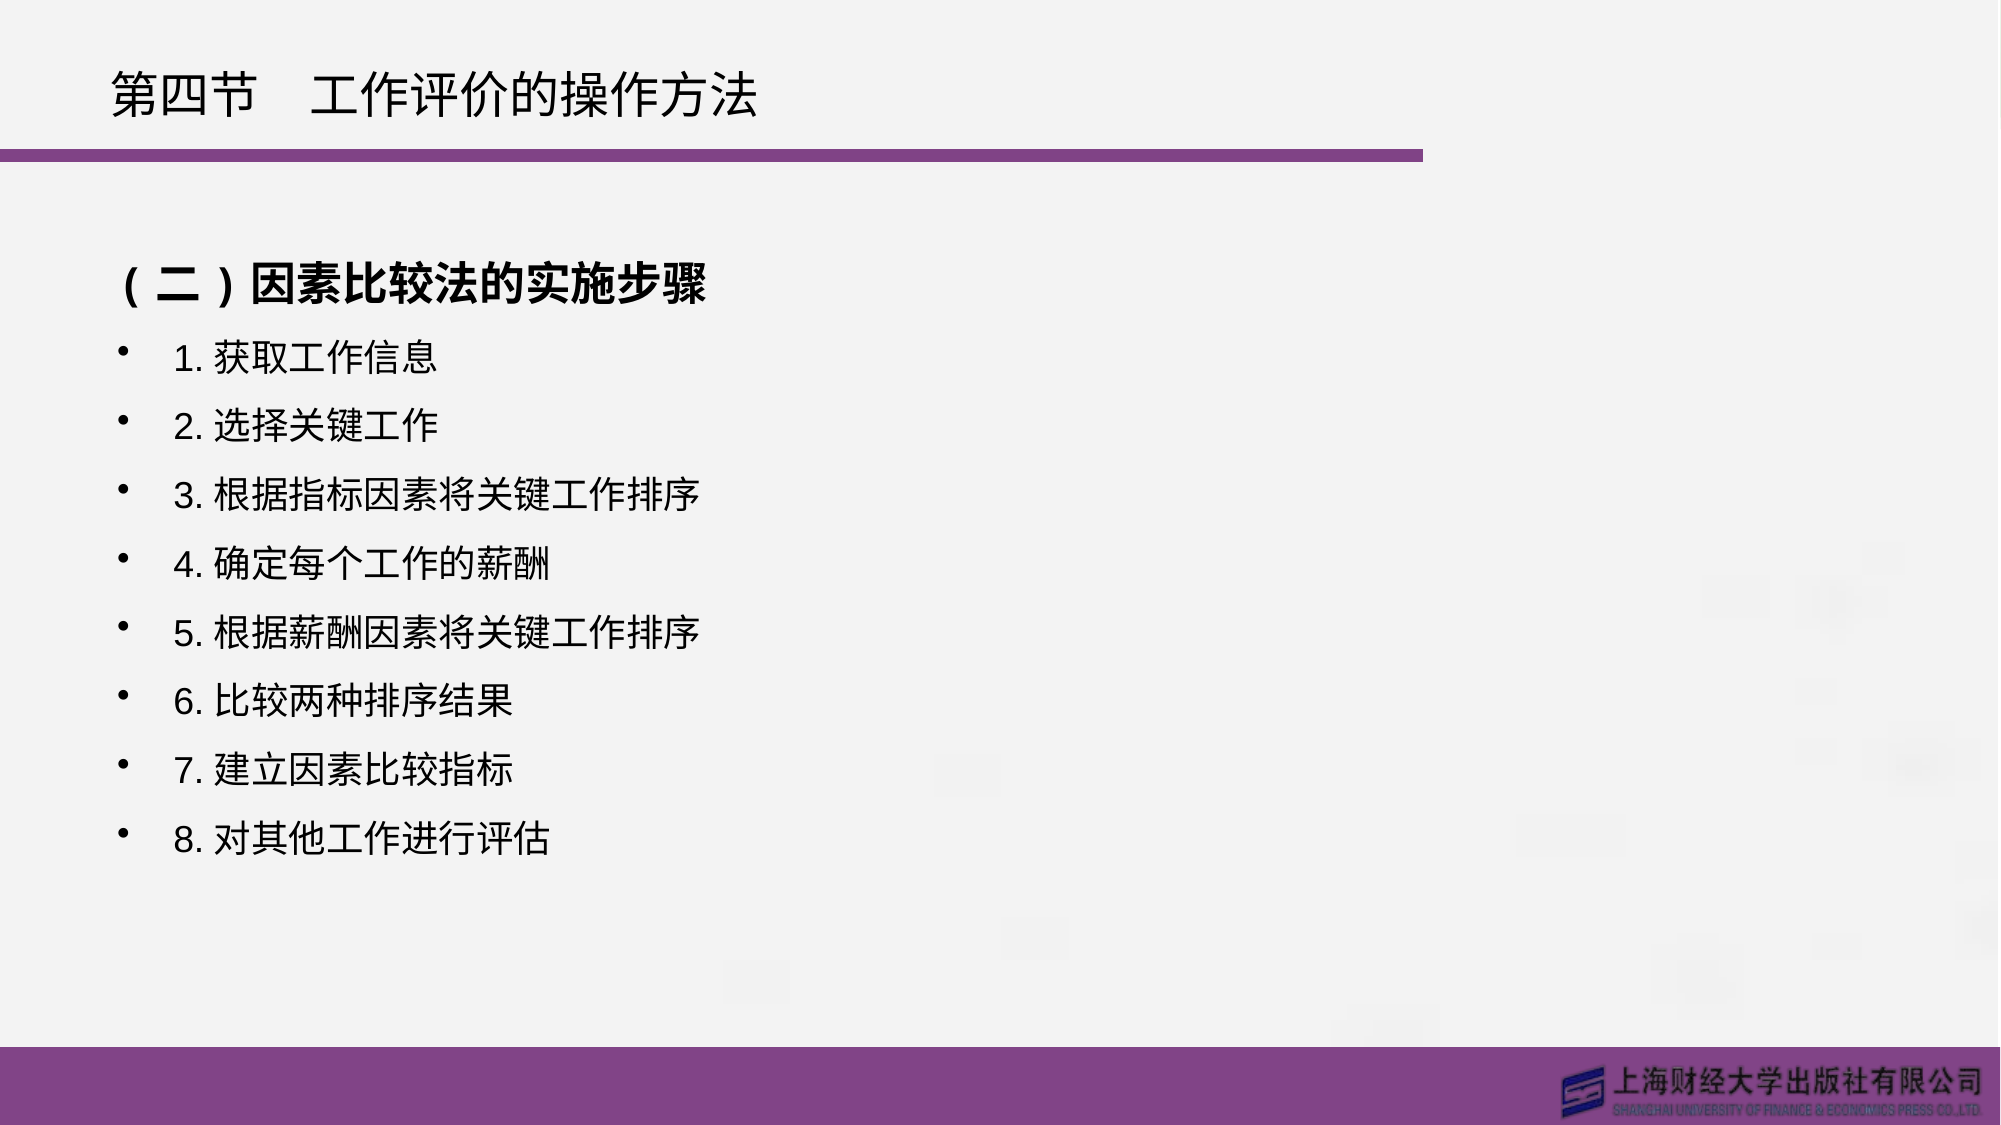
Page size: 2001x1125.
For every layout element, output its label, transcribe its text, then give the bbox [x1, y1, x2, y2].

picture [0, 0, 2001, 1125]
list (二)因素比较法的实施步骤 1.获取工作信息 2.选择关键工作 3.根据指标因素将关键工作排序 4.确定每个工作的薪酬 5.根据薪酬因素将关键工作排序 6.比较两种排序结果 7.建立因素比较指标 8.对其他工作进行评估 [102, 233, 1898, 1032]
title 第四节 工作评价的操作方法 [94, 42, 1451, 146]
